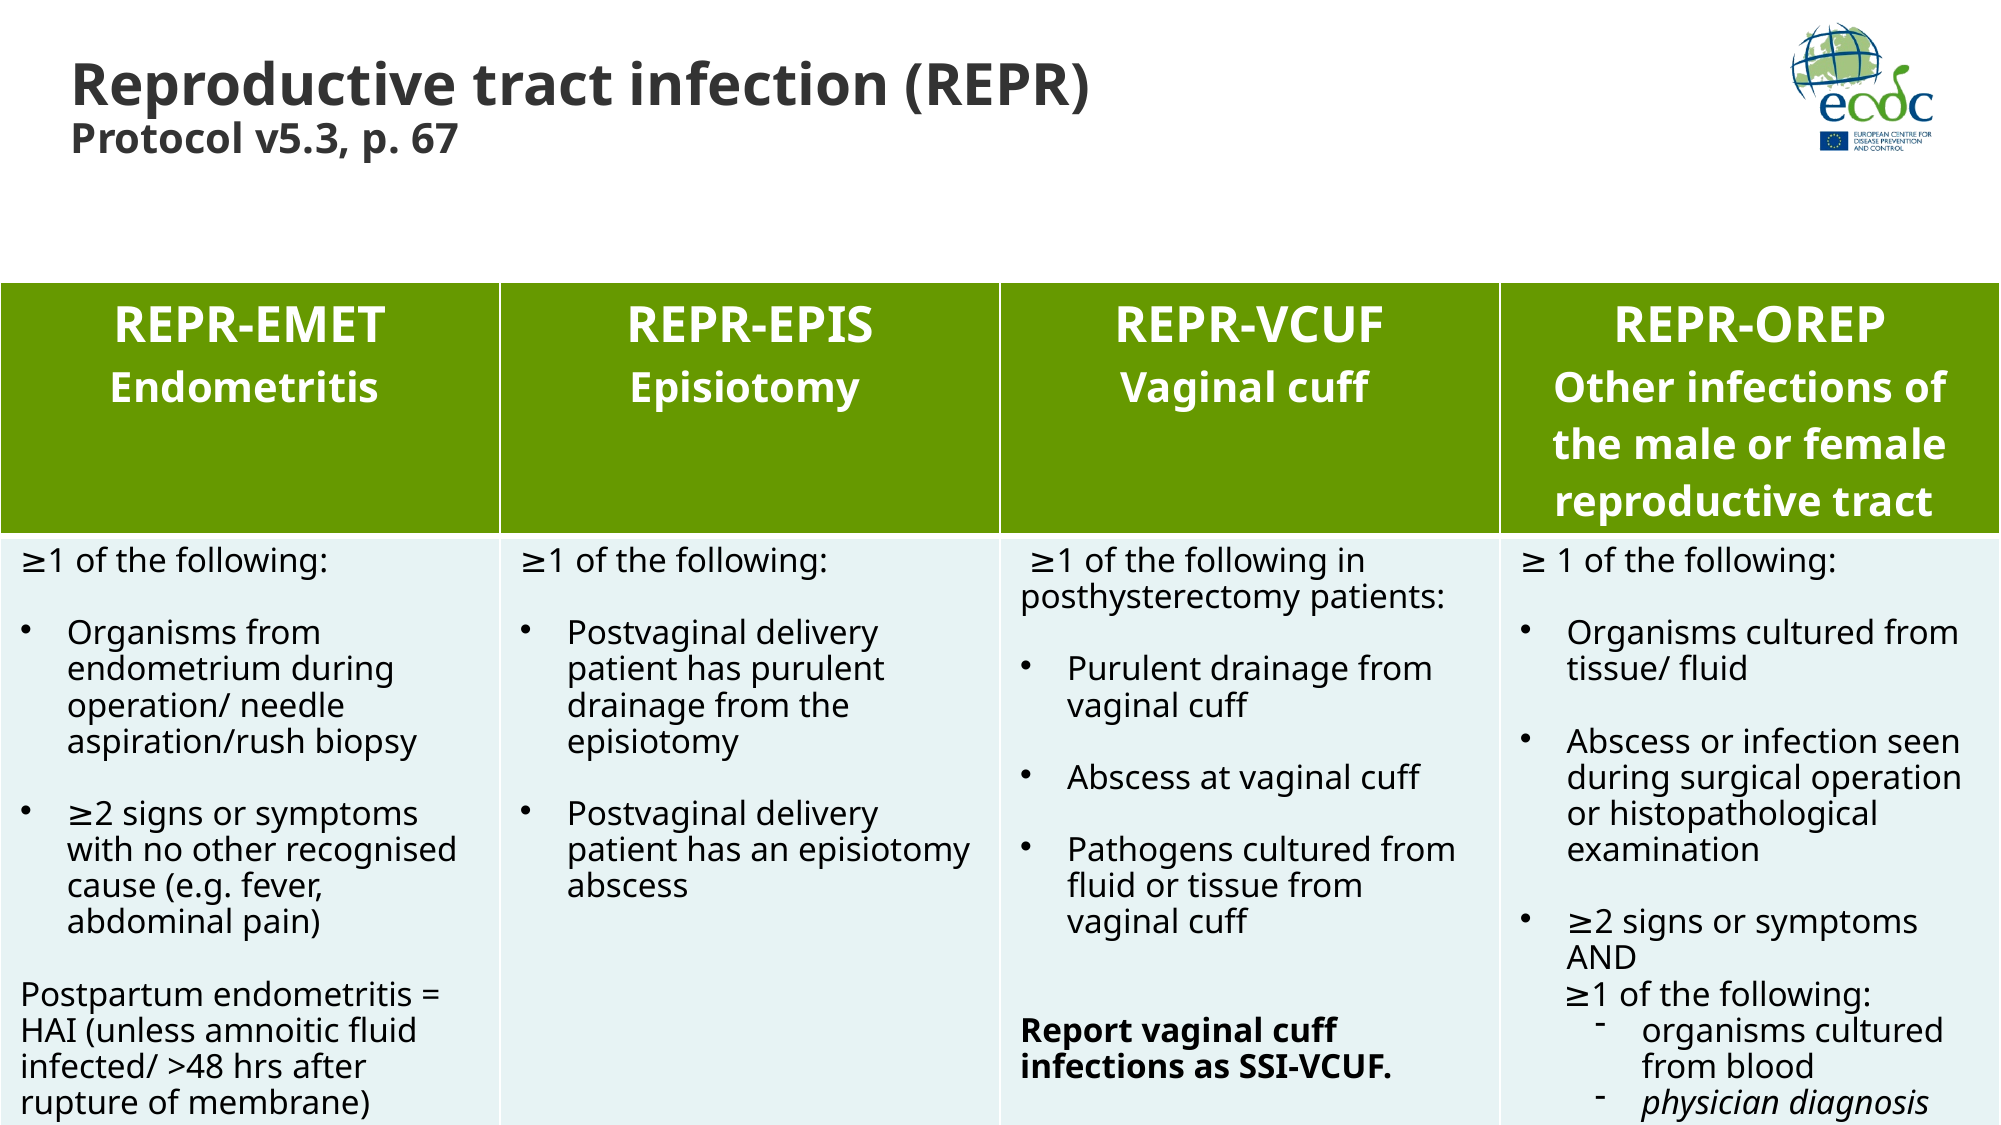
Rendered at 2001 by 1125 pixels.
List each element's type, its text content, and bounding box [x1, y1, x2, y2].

table_header REPR-OREP Other infections of the male or female reproductive tract [1501, 283, 1999, 533]
table_cell ≥1 of the following: Organisms from endometrium during operation/ needle aspiration/rush biopsy ≥2 signs or symptoms with no other recognised cause (e.g. fever, abdominal pain) Postpartum endometritis = HAI (unless amnoitic fluid infected/ >48 hrs after rupture of membrane) [1, 539, 499, 1125]
picture [0, 0, 2000, 281]
table_header REPR-EPIS Episiotomy [501, 283, 999, 533]
table_cell ≥1 of the following: Postvaginal delivery patient has purulent drainage from the episiotomy Postvaginal delivery patient has an episiotomy abscess [501, 539, 999, 1125]
table_cell ≥ 1 of the following: Organisms cultured from tissue/ fluid Abscess or infection seen during surgical operation or histopathological examination ≥2 signs or symptoms AND ≥1 of the following: organisms cultured from blood physician diagnosis [1501, 539, 1999, 1125]
table_header REPR-EMET Endometritis [1, 283, 499, 533]
title Reproductive tract infection (REPR) Protocol v5.3, p. 67 [70, 54, 1764, 186]
table_header REPR-VCUF Vaginal cuff [1001, 283, 1499, 533]
table_cell ≥1 of the following in posthysterectomy patients: Purulent drainage from vaginal cuff Abscess at vaginal cuff Pathogens cultured from fluid or tissue from vaginal cuff Report vaginal cuff infections as SSI-VCUF. [1001, 539, 1499, 1125]
